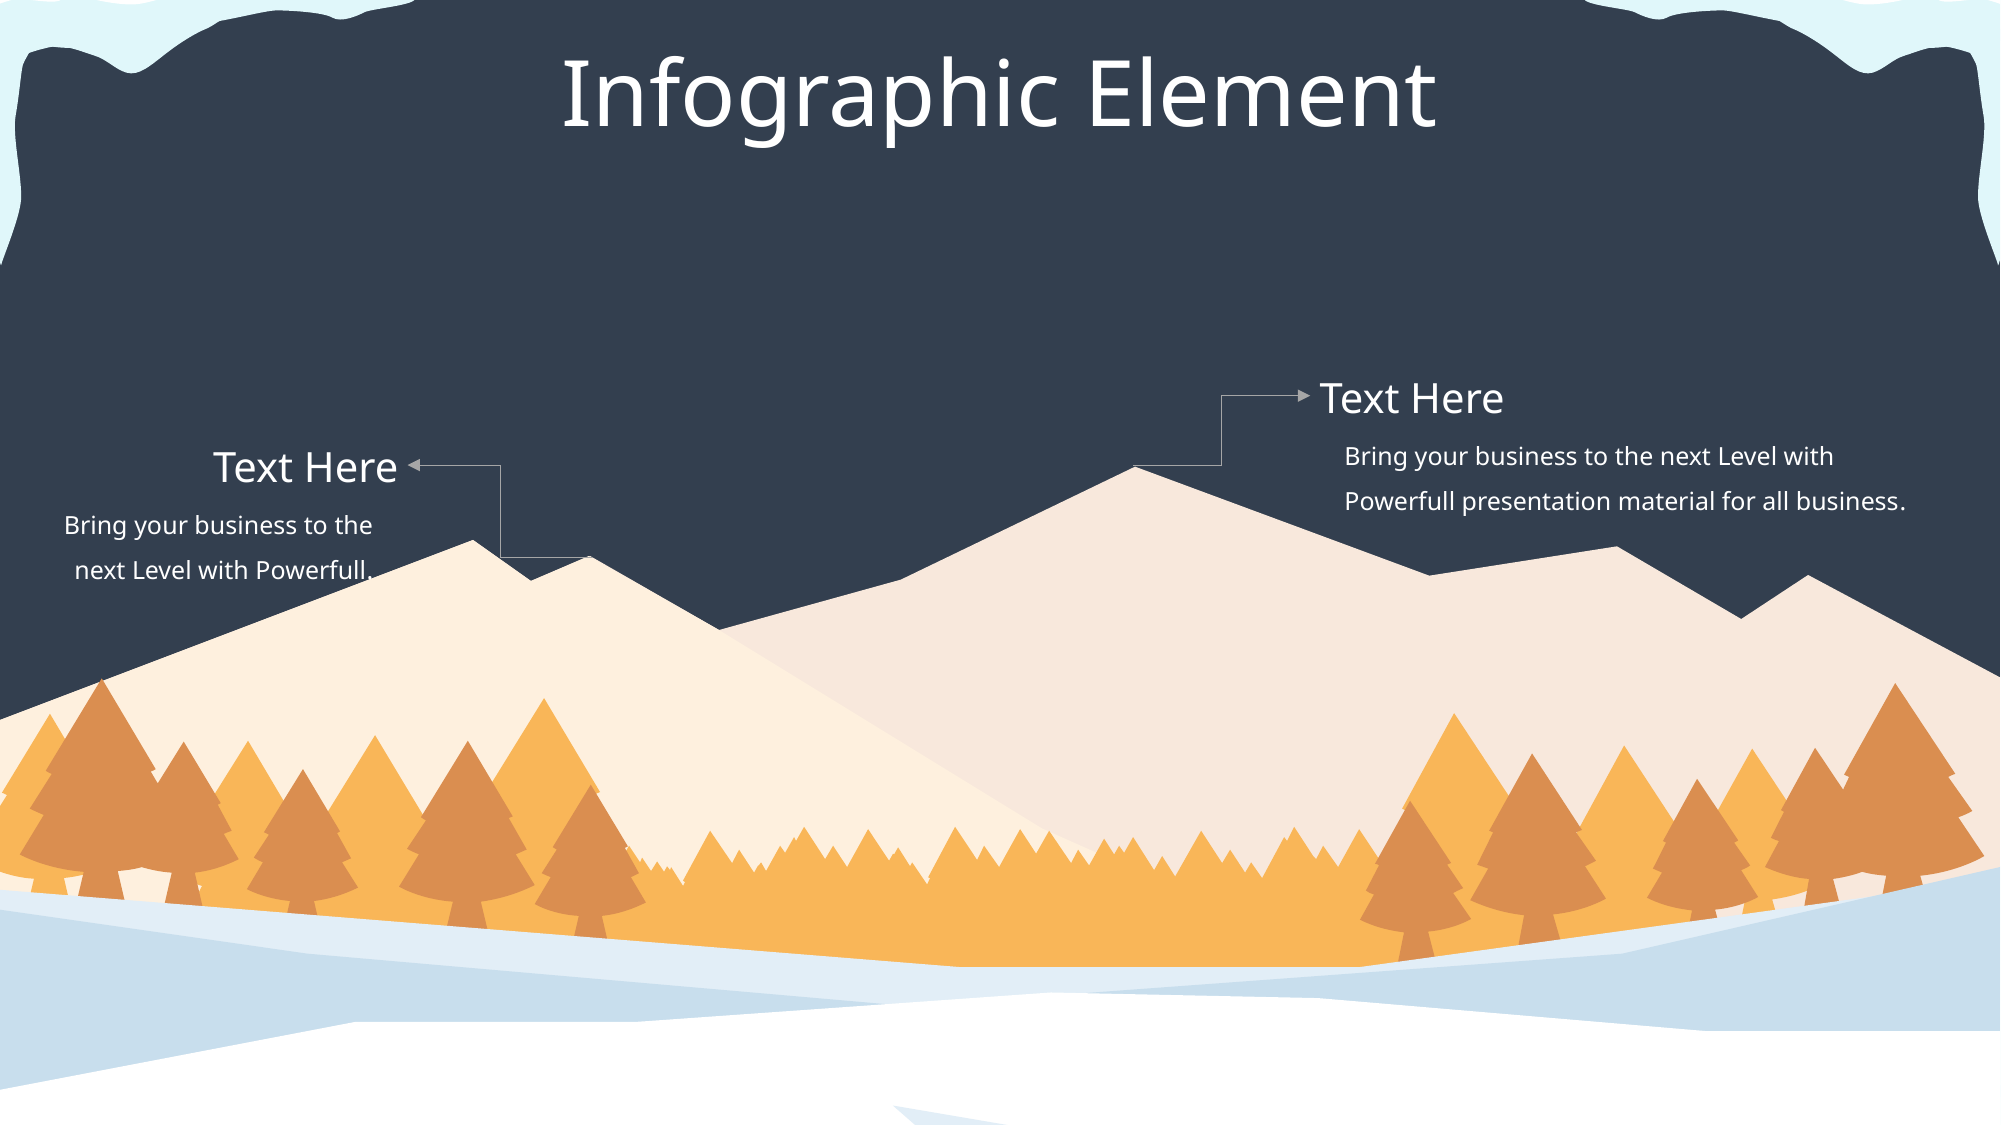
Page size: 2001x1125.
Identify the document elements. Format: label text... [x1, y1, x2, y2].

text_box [0, 466, 2000, 1125]
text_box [1133, 395, 1311, 466]
text_box Text Here [1304, 364, 1520, 429]
text_box Text Here [198, 433, 413, 466]
text_box Bring your business to the next Level with Powerfull presentation material for all business. [1329, 418, 1955, 466]
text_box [407, 465, 593, 558]
text_box Infographic Element [546, 27, 1454, 153]
